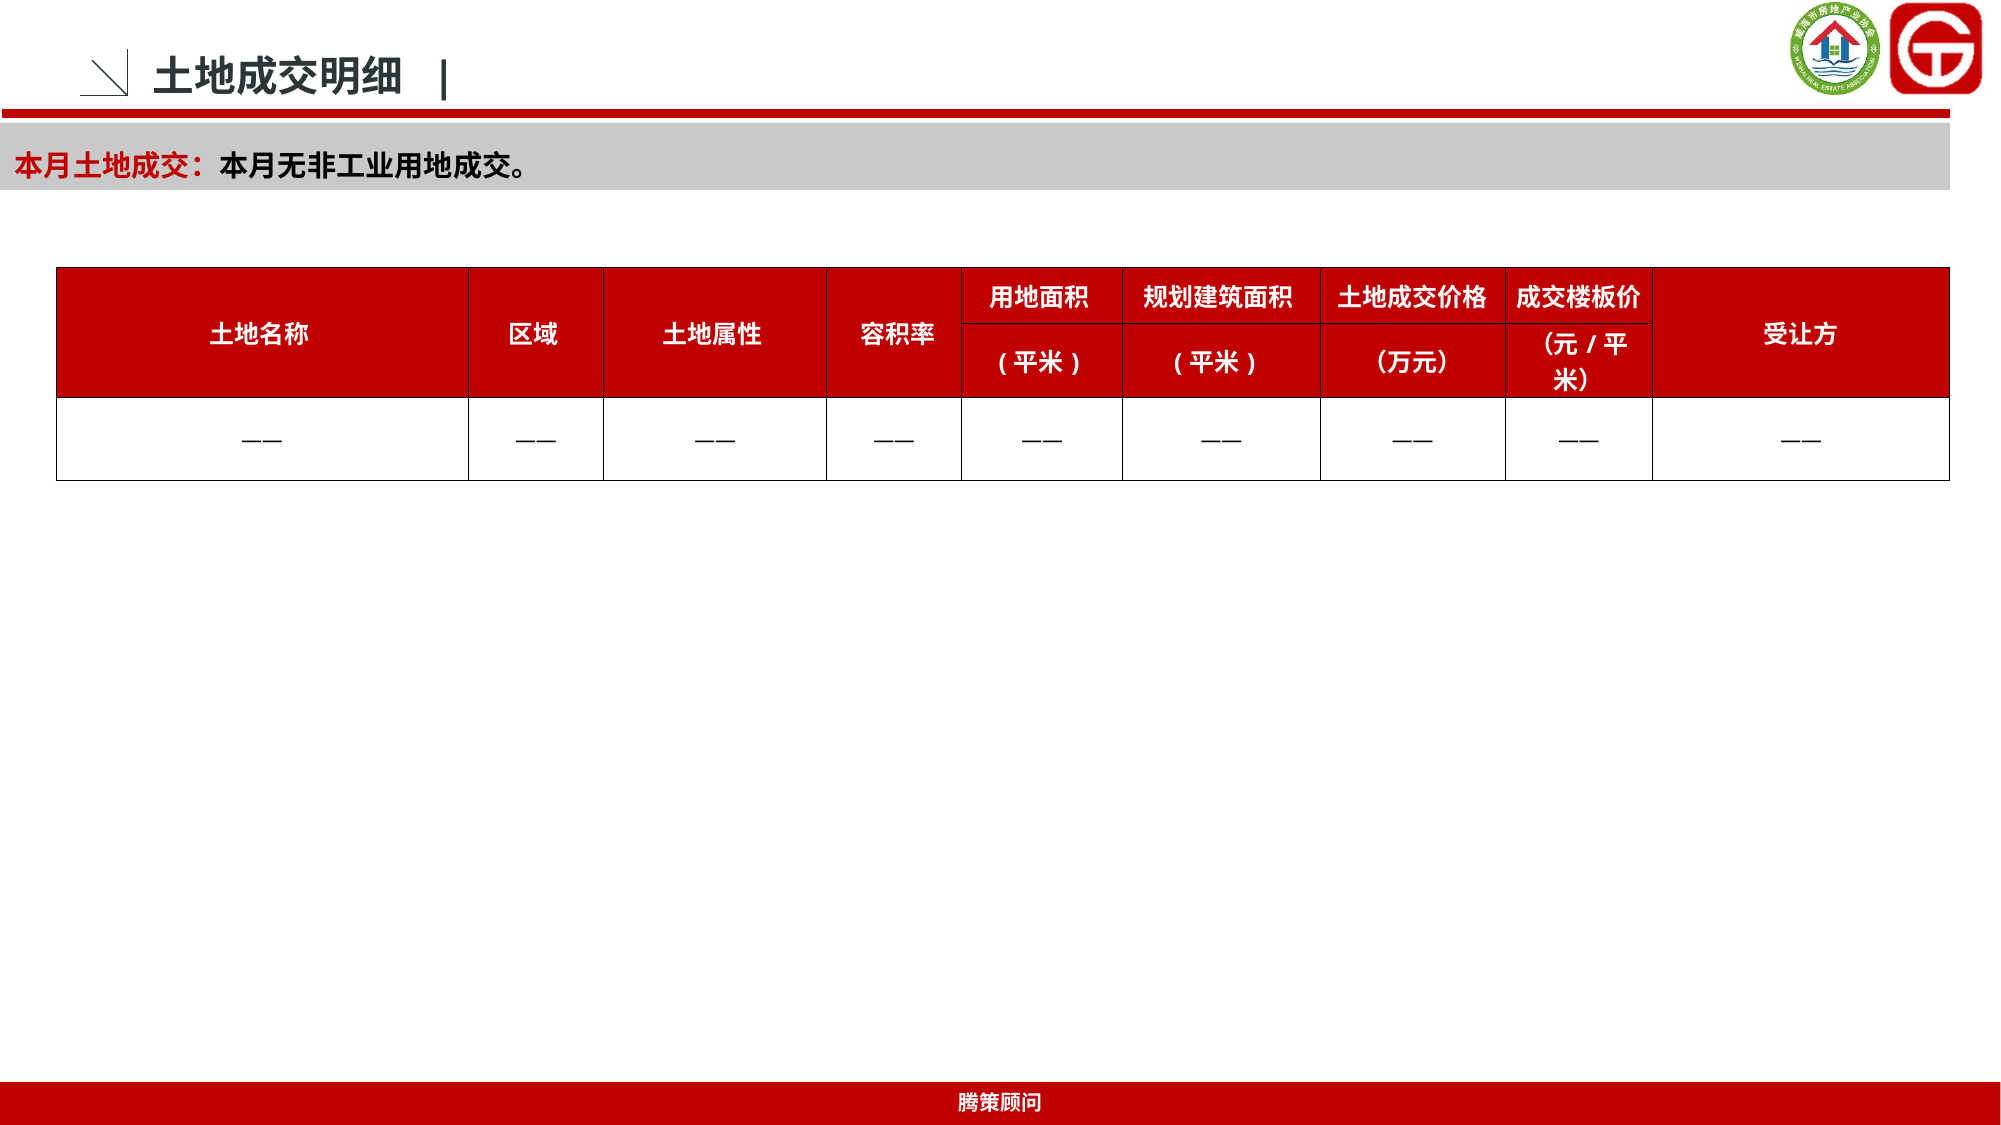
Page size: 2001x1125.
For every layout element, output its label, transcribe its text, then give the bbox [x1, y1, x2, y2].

table_cell —— [962, 398, 1122, 480]
picture [1786, 0, 1989, 98]
table_cell —— [1506, 398, 1652, 480]
table_cell —— [604, 398, 826, 480]
table_header 受让方 [1653, 268, 1949, 397]
table_header 土地名称 [57, 268, 468, 397]
table_header 容积率 [827, 268, 961, 397]
table_header 规划建筑面积 [1123, 268, 1320, 323]
table_cell —— [469, 398, 603, 480]
table_cell （元/平米） [1506, 324, 1652, 397]
table_cell —— [1321, 398, 1505, 480]
table_header 土地成交价格 [1321, 268, 1505, 323]
table_header 土地属性 [604, 268, 826, 397]
text_box 本月土地成交：本月无非工业用地成交。 [0, 122, 1950, 190]
table_cell —— [827, 398, 961, 480]
table_cell —— [57, 398, 468, 480]
table_header 区域 [469, 268, 603, 397]
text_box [80, 48, 128, 96]
text_box 土地成交明细 | [138, 41, 1236, 108]
table_cell (平米) [1123, 324, 1320, 397]
table_header 成交楼板价 [1506, 268, 1652, 323]
table_header 用地面积 [962, 268, 1122, 323]
table_cell （万元） [1321, 324, 1505, 397]
table_cell (平米) [962, 324, 1122, 397]
table_cell —— [1123, 398, 1320, 480]
table_cell —— [1653, 398, 1949, 480]
